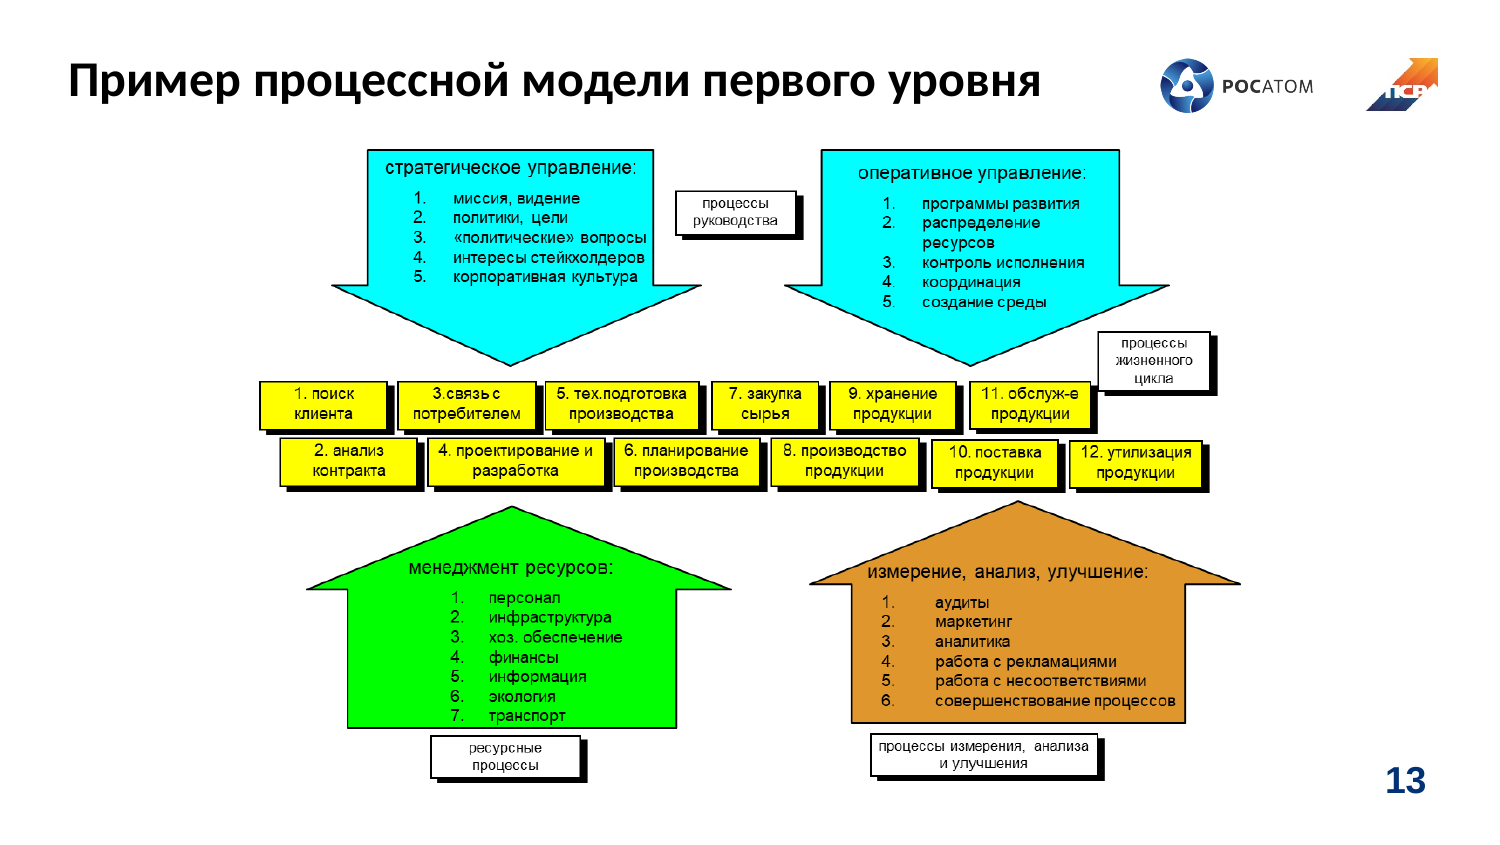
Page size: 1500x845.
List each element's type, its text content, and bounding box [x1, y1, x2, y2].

text_box Пример процессной модели первого уровня [53, 46, 1306, 127]
picture [1365, 58, 1438, 113]
picture [1306, 58, 1313, 113]
picture [259, 149, 1241, 787]
